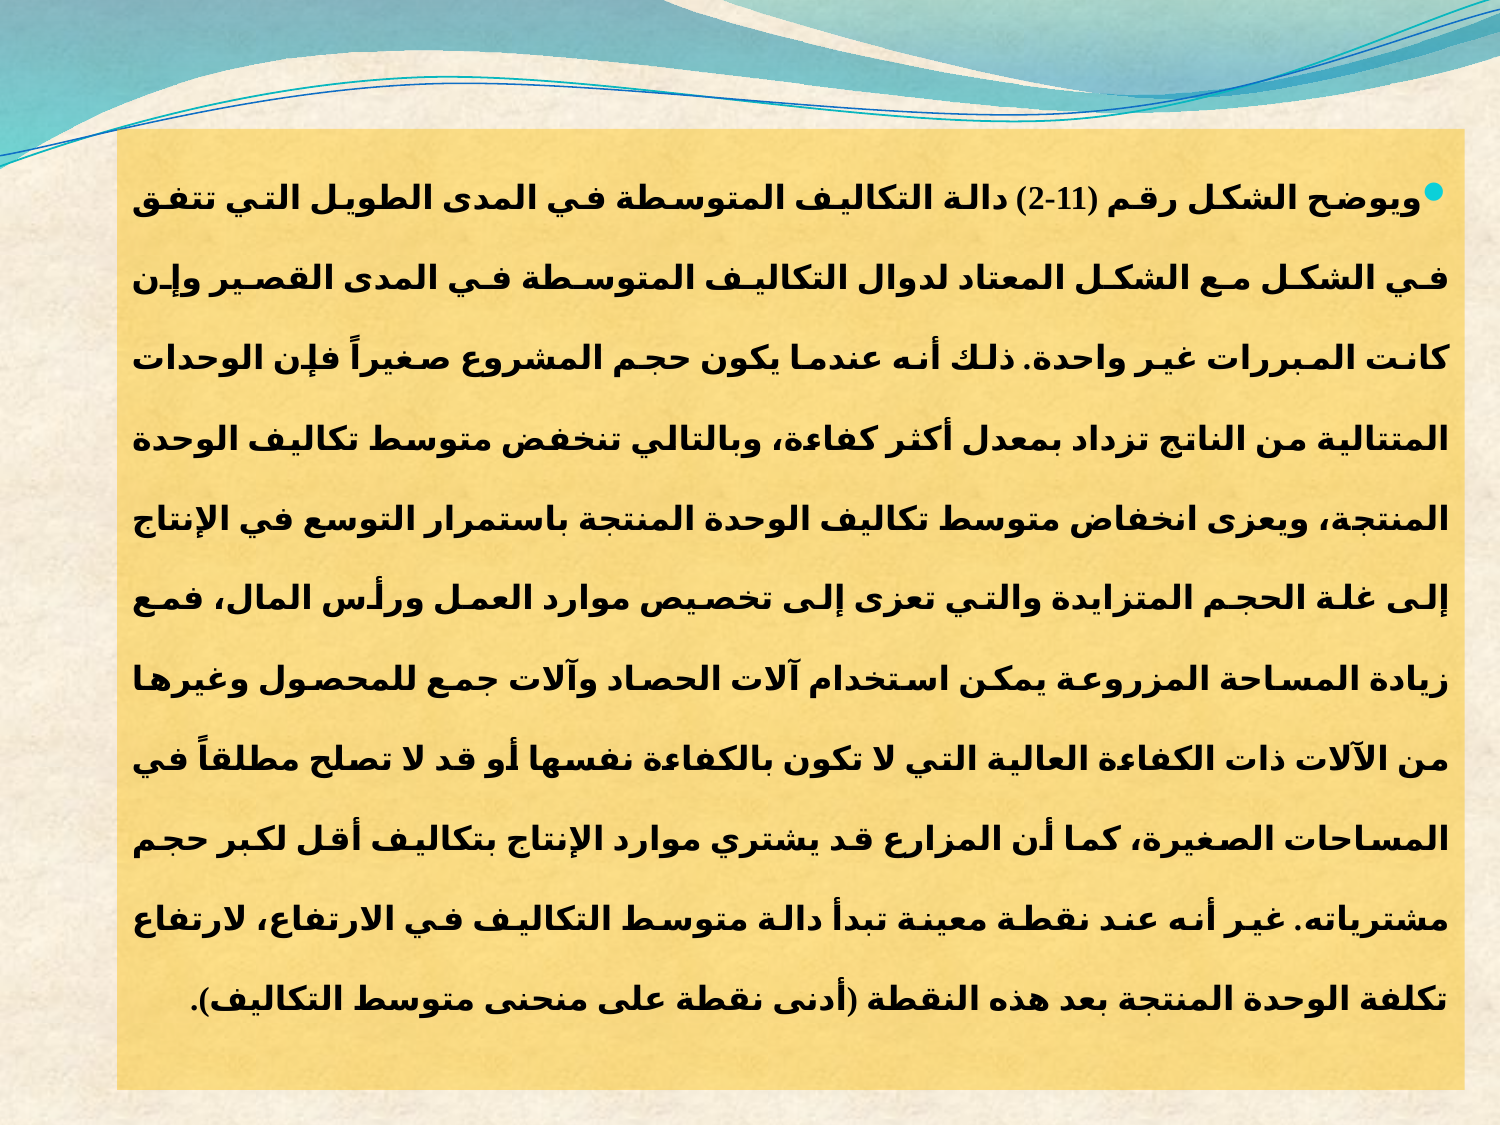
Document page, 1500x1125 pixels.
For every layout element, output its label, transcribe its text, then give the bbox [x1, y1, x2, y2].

list ويوضح الشكل رقم (11-2) دالة التكاليف المتوسطة في المدى الطويل التي تتفق في الشكل مع الشكل المعتاد لدوال التكاليف المتوسطة في المدى القصير وإن كانت المبررات غير واحدة. ذلك أنه عندما يكون حجم المشروع صغيراً فإن الوحدات المتتالية من الناتج تزداد بمعدل أكثر كفاءة، وبالتالي تنخفض متوسط تكاليف الوحدة المنتجة، ويعزى انخفاض متوسط تكاليف الوحدة المنتجة باستمرار التوسع في الإنتاج إلى غلة الحجم المتزايدة والتي تعزى إلى تخصيص موارد العمل ورأس المال، فمع زيادة المساحة المزروعة يمكن استخدام آلات الحصاد وآلات جمع للمحصول وغيرها من الآلات ذات الكفاءة العالية التي لا تكون بالكفاءة نفسها أو قد لا تصلح مطلقاً في المساحات الصغيرة، كما أن المزارع قد يشتري موارد الإنتاج بتكاليف أقل لكبر حجم مشترياته. غير أنه عند نقطة معينة تبدأ دالة متوسط التكاليف في الارتفاع، لارتفاع تكلفة الوحدة المنتجة بعد هذه النقطة (أدنى نقطة على منحنى متوسط التكاليف). [117, 128, 1465, 1090]
